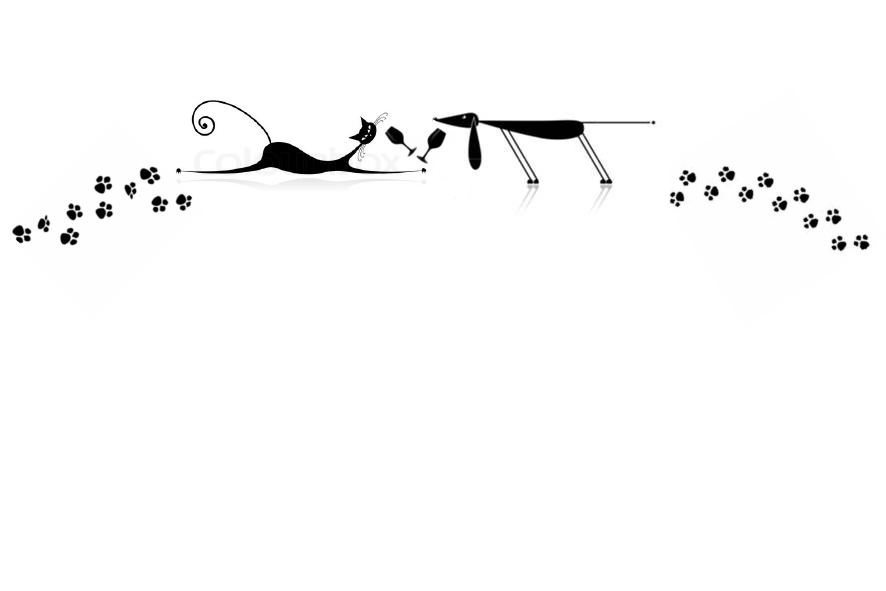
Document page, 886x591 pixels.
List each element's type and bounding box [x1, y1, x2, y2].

picture [7, 72, 886, 327]
